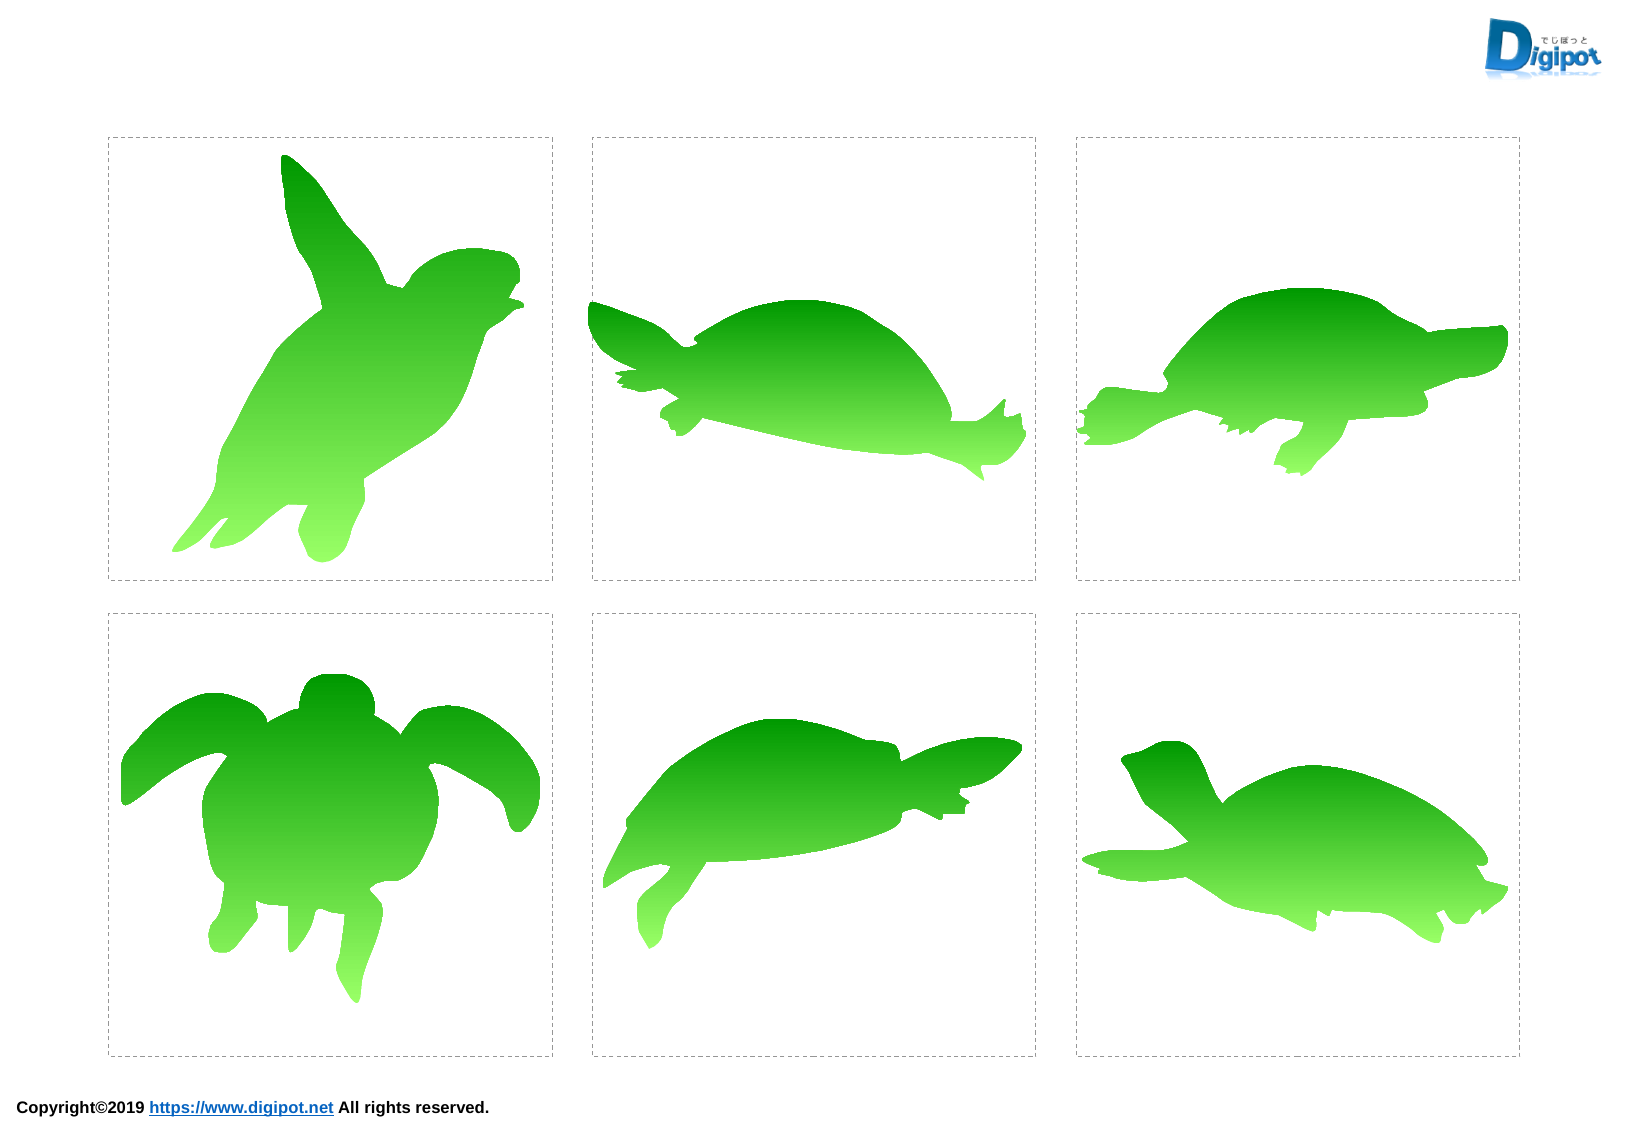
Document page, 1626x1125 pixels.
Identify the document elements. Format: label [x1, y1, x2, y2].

picture [1485, 18, 1602, 82]
text_box [1076, 288, 1509, 477]
text_box [1082, 740, 1509, 944]
text_box [588, 300, 1027, 481]
text_box [602, 718, 1023, 949]
text_box [121, 673, 541, 1003]
text_box [172, 154, 524, 563]
